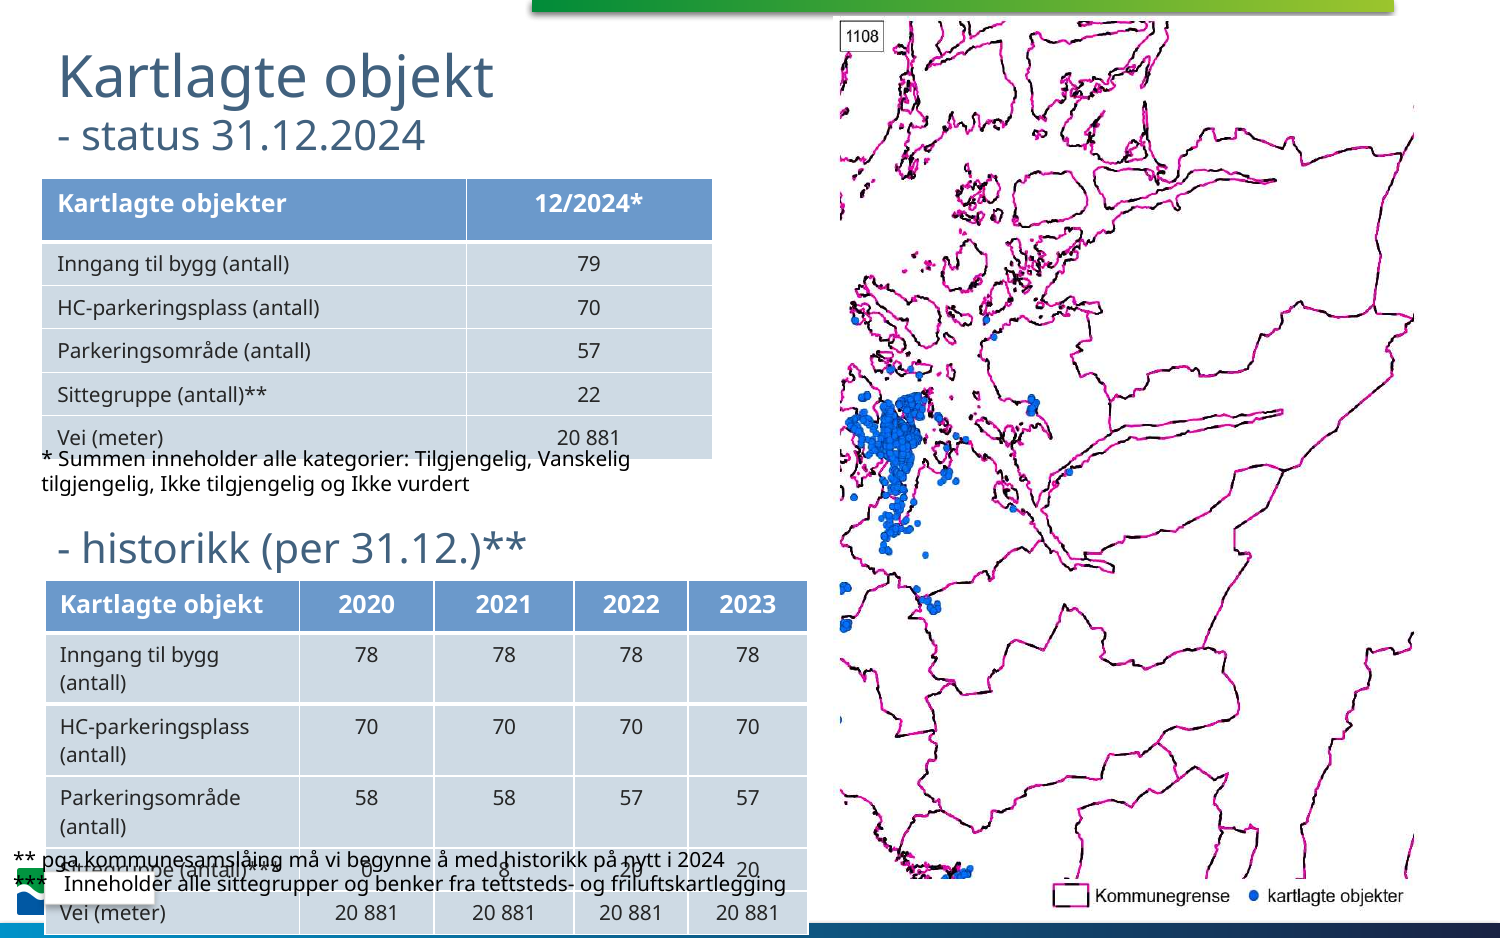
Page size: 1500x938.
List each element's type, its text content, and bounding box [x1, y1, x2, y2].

table_cell Vei (meter) [42, 416, 466, 438]
text_box ** pga kommunesamslåing må vi begynne å med historikk på nytt i 2024 *** Inneholder alle sittegrupper og benker fra tettsteds- og friluftskartlegging [0, 838, 802, 904]
table_cell 20 881 [575, 904, 687, 934]
table_cell 57 [467, 329, 712, 372]
table_cell 78 [575, 635, 687, 702]
table_cell Parkeringsområde (antall) [46, 777, 299, 838]
table_cell 57 [689, 777, 807, 847]
picture [833, 16, 1419, 913]
table_header 2020 [300, 581, 433, 631]
table_cell Inngang til bygg (antall) [42, 244, 466, 285]
table_header Kartlagte objekter [42, 179, 466, 240]
table_cell 70 [689, 706, 807, 775]
table_cell HC-parkeringsplass (antall) [42, 286, 466, 328]
table_header Kartlagte objekt [46, 581, 299, 631]
table_header 2021 [435, 581, 573, 631]
table_cell Parkeringsområde (antall) [42, 329, 466, 372]
text_box * Summen inneholder alle kategorier: Tilgjengelig, Vanskelig tilgjengelig, Ikke tilgjengelig og Ikke vurdert [26, 438, 711, 504]
table_cell 79 [467, 244, 712, 285]
table_cell Vei (meter) [46, 904, 299, 934]
table_cell 22 [467, 373, 712, 415]
table_header 2023 [689, 581, 807, 631]
table_cell 58 [435, 777, 573, 838]
table_header 12/2024* [467, 179, 712, 240]
table_cell 70 [300, 706, 433, 775]
table_cell 20 [802, 849, 807, 890]
table_cell 78 [689, 635, 807, 702]
table_cell 20 881 [467, 416, 712, 459]
table_cell HC-parkeringsplass (antall) [46, 706, 299, 775]
text_box Kartlagte objekt - status 31.12.2024 [42, 24, 828, 167]
table_cell 78 [300, 635, 433, 702]
text_box - historikk (per 31.12.)** [42, 496, 828, 580]
table_cell 20 881 [435, 904, 573, 934]
table_cell 58 [300, 777, 433, 838]
table_cell 70 [467, 286, 712, 328]
table_cell 57 [575, 777, 687, 838]
table_cell 70 [575, 706, 687, 775]
table_cell 20 881 [689, 892, 807, 934]
table_cell Sittegruppe (antall)** [42, 373, 466, 415]
table_cell 70 [435, 706, 573, 775]
table_cell Inngang til bygg (antall) [46, 635, 299, 702]
table_cell 78 [435, 635, 573, 702]
table_header 2022 [575, 581, 687, 631]
table_cell 20 881 [300, 904, 433, 934]
